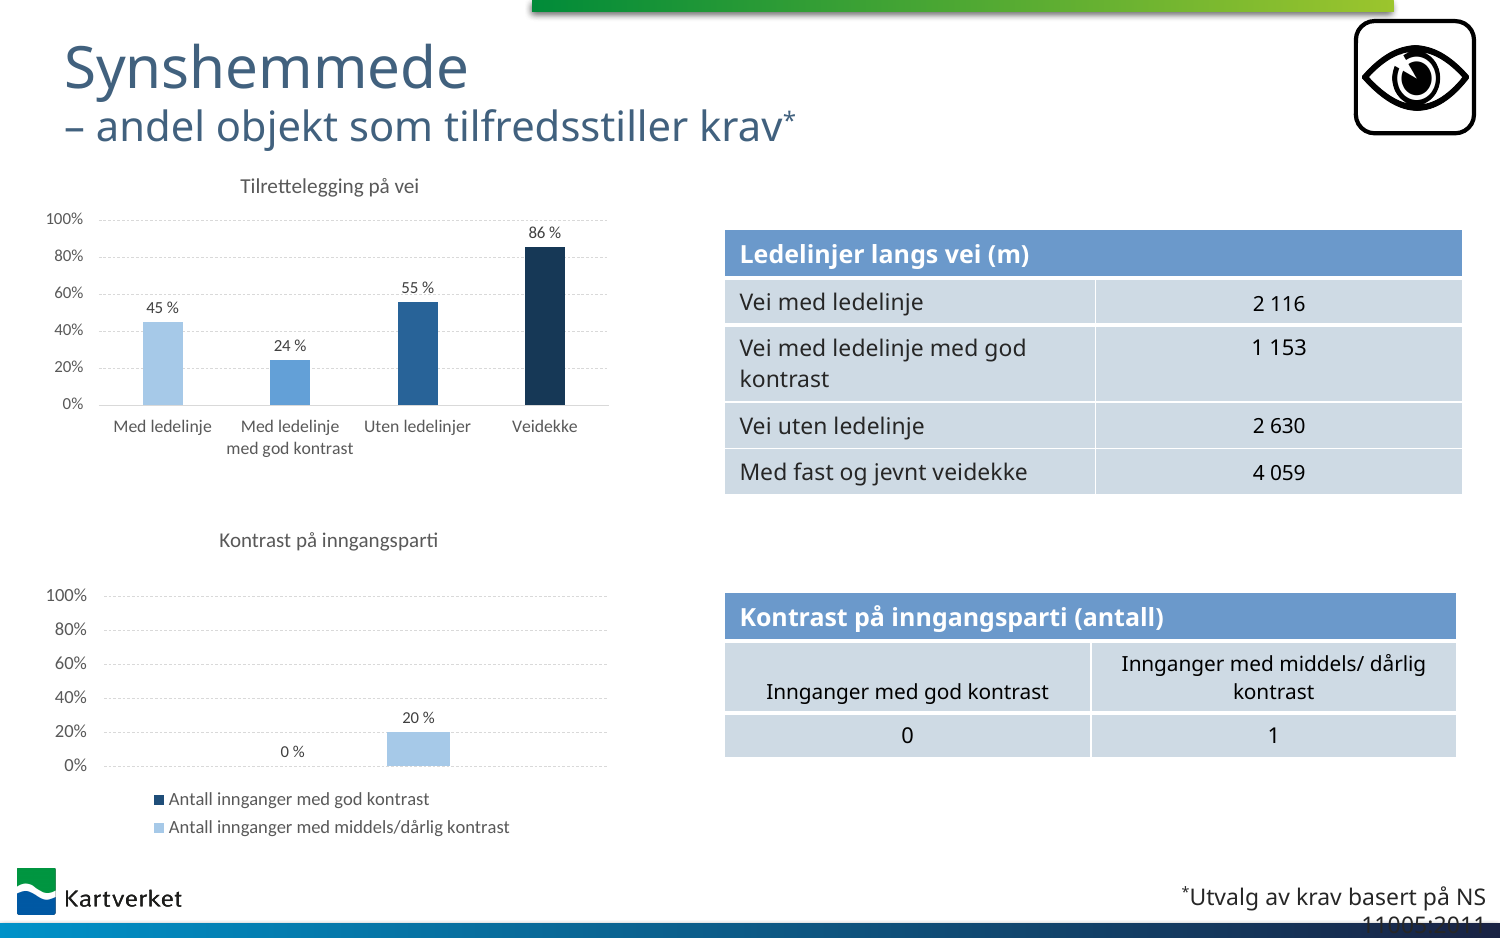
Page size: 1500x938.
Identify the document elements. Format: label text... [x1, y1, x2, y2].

text_box *Utvalg av krav basert på NS 11005:2011 [1068, 873, 1500, 938]
table_cell Innganger med middels/ dårlig kontrast [1092, 643, 1456, 711]
table_cell 2 116 [1096, 280, 1462, 323]
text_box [1355, 20, 1475, 134]
table_cell Vei med ledelinje [725, 280, 1095, 323]
table_cell 4 059 [1096, 449, 1462, 494]
table_cell Vei med ledelinje med god kontrast [725, 327, 1095, 401]
table_cell 1 153 [1096, 327, 1462, 401]
table_header Ledelinjer langs vei (m) [725, 230, 1462, 276]
text_box Synshemmede – andel objekt som tilfredsstiller krav* [49, 24, 1431, 158]
table_header Kontrast på inngangsparti (antall) [725, 593, 1456, 639]
table_cell 0 [725, 715, 1090, 757]
table_cell 1 [1092, 715, 1456, 757]
picture [41, 166, 619, 492]
table_cell Innganger med god kontrast [725, 643, 1090, 711]
table_cell 2 630 [1096, 403, 1462, 448]
table_cell Med fast og jevnt veidekke [725, 449, 1095, 494]
table_cell Vei uten ledelinje [725, 403, 1095, 448]
picture [41, 520, 617, 846]
